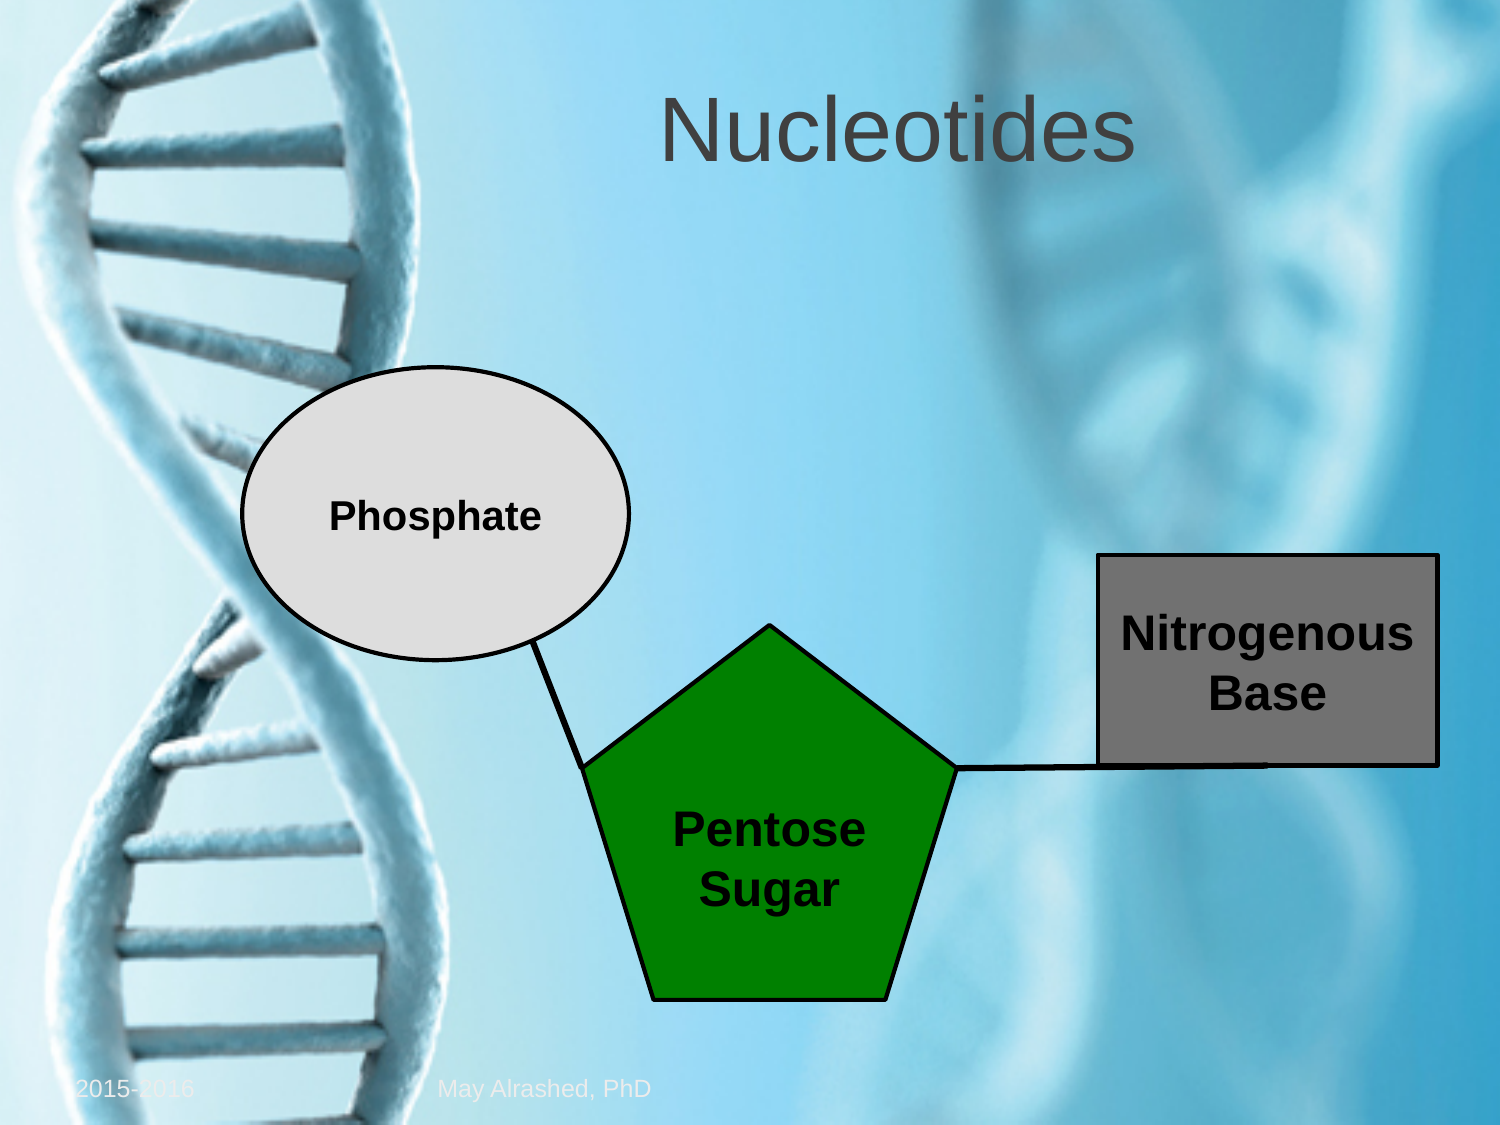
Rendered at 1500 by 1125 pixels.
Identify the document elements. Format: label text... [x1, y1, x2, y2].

text_box Nitrogenous Base [1096, 553, 1440, 768]
text_box Nucleotides [387, 62, 1409, 250]
text_box Pentose Sugar [580, 623, 957, 1002]
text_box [961, 770, 1261, 774]
slide_number 2015-2016 [75, 1042, 425, 1103]
text_box Phosphate [240, 365, 632, 663]
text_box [956, 765, 1268, 769]
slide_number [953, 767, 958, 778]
footer May Alrashed, PhD [437, 1042, 988, 1103]
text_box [493, 679, 622, 730]
picture [0, 0, 1500, 1125]
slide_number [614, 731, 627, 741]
